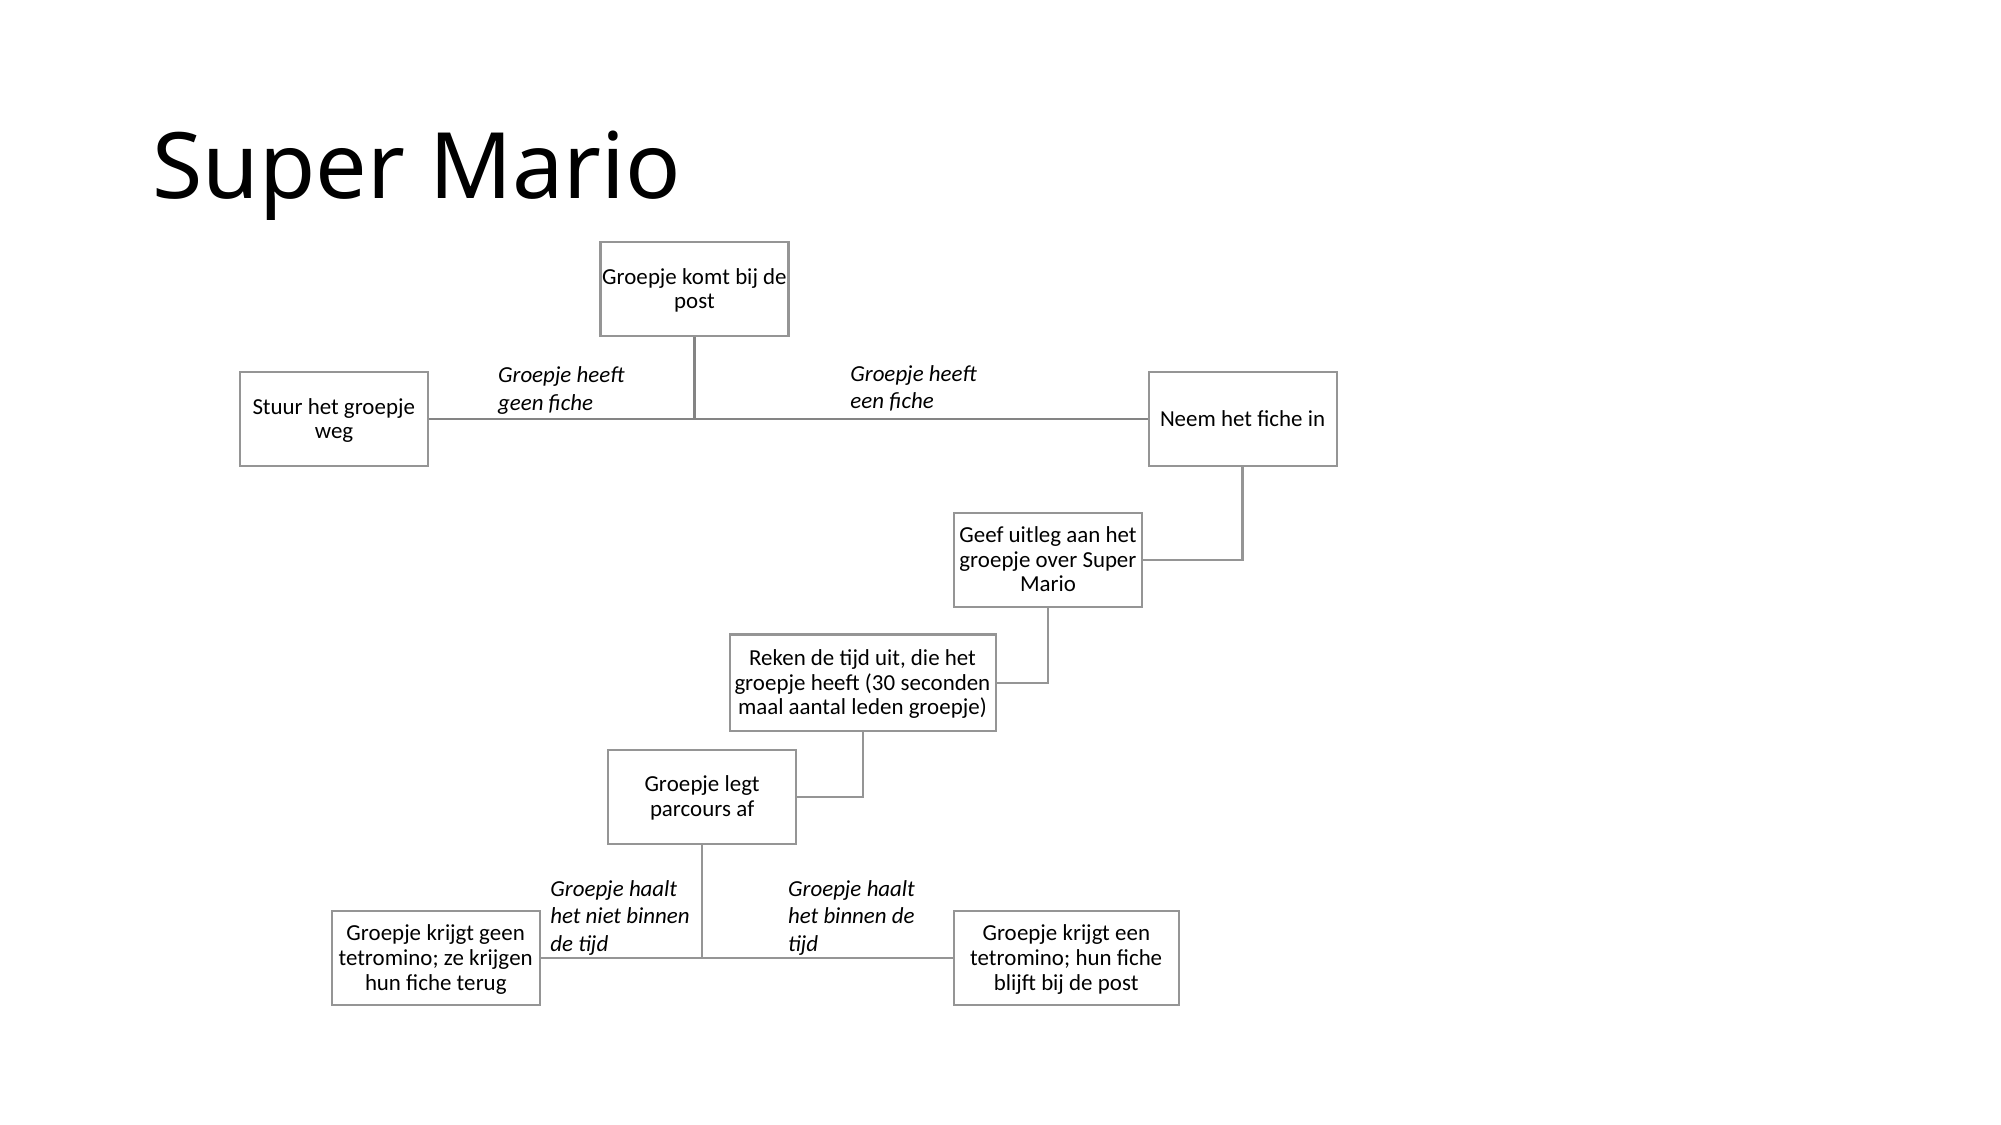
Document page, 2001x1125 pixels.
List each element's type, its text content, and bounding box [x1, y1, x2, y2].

title Super Mario [137, 59, 1863, 241]
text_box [108, 241, 1946, 1007]
